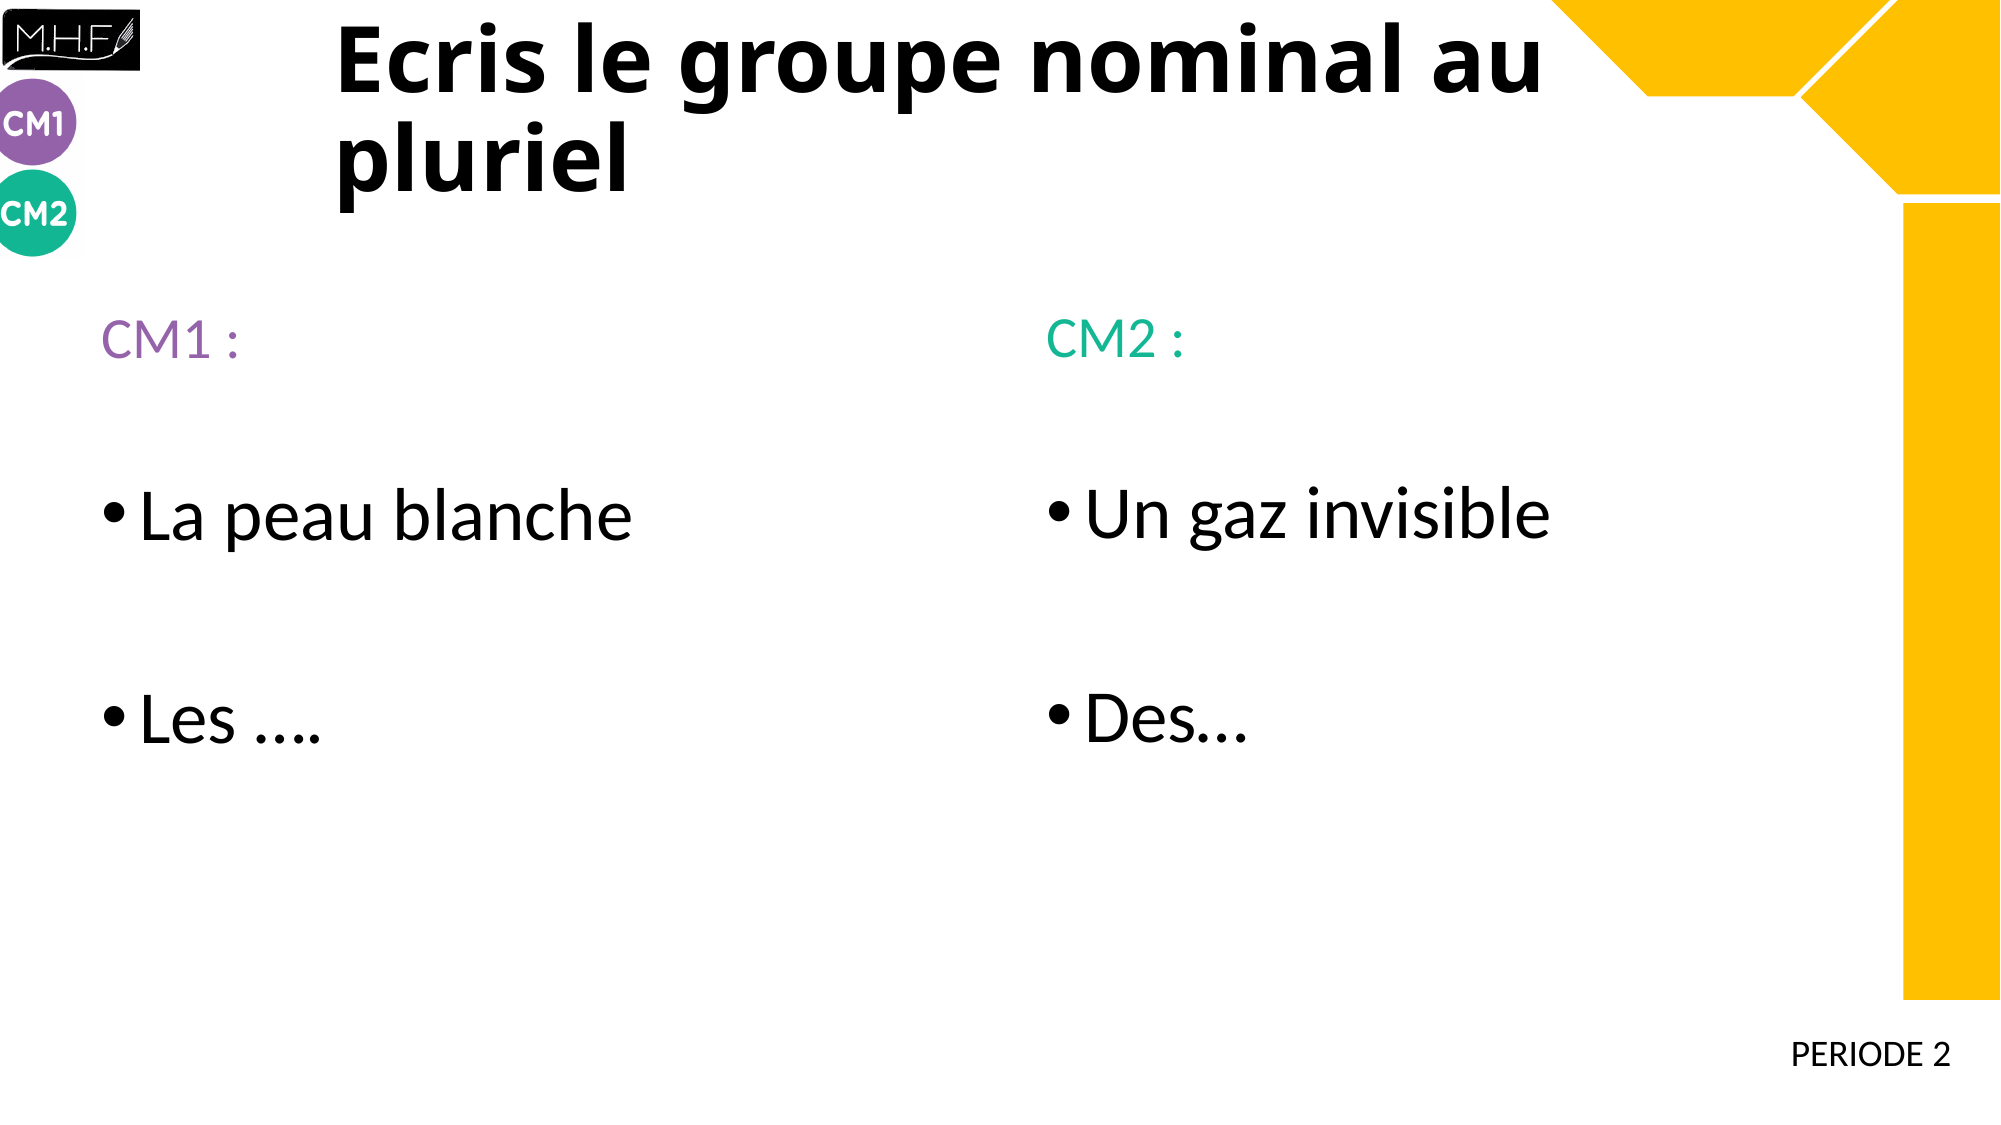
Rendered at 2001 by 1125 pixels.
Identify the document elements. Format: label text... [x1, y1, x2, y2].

picture [0, 7, 140, 259]
title Ecris le groupe nominal au pluriel [318, 3, 1865, 221]
list CM1 : La peau blanche Les …. [86, 300, 897, 1015]
text_box [1902, 202, 2000, 1001]
text_box PERIODE 2 [1362, 1021, 1967, 1125]
text_box CM2 : Un gaz invisible Des… [1031, 299, 1853, 1014]
text_box [1799, 0, 2000, 196]
text_box [1549, 0, 1892, 98]
